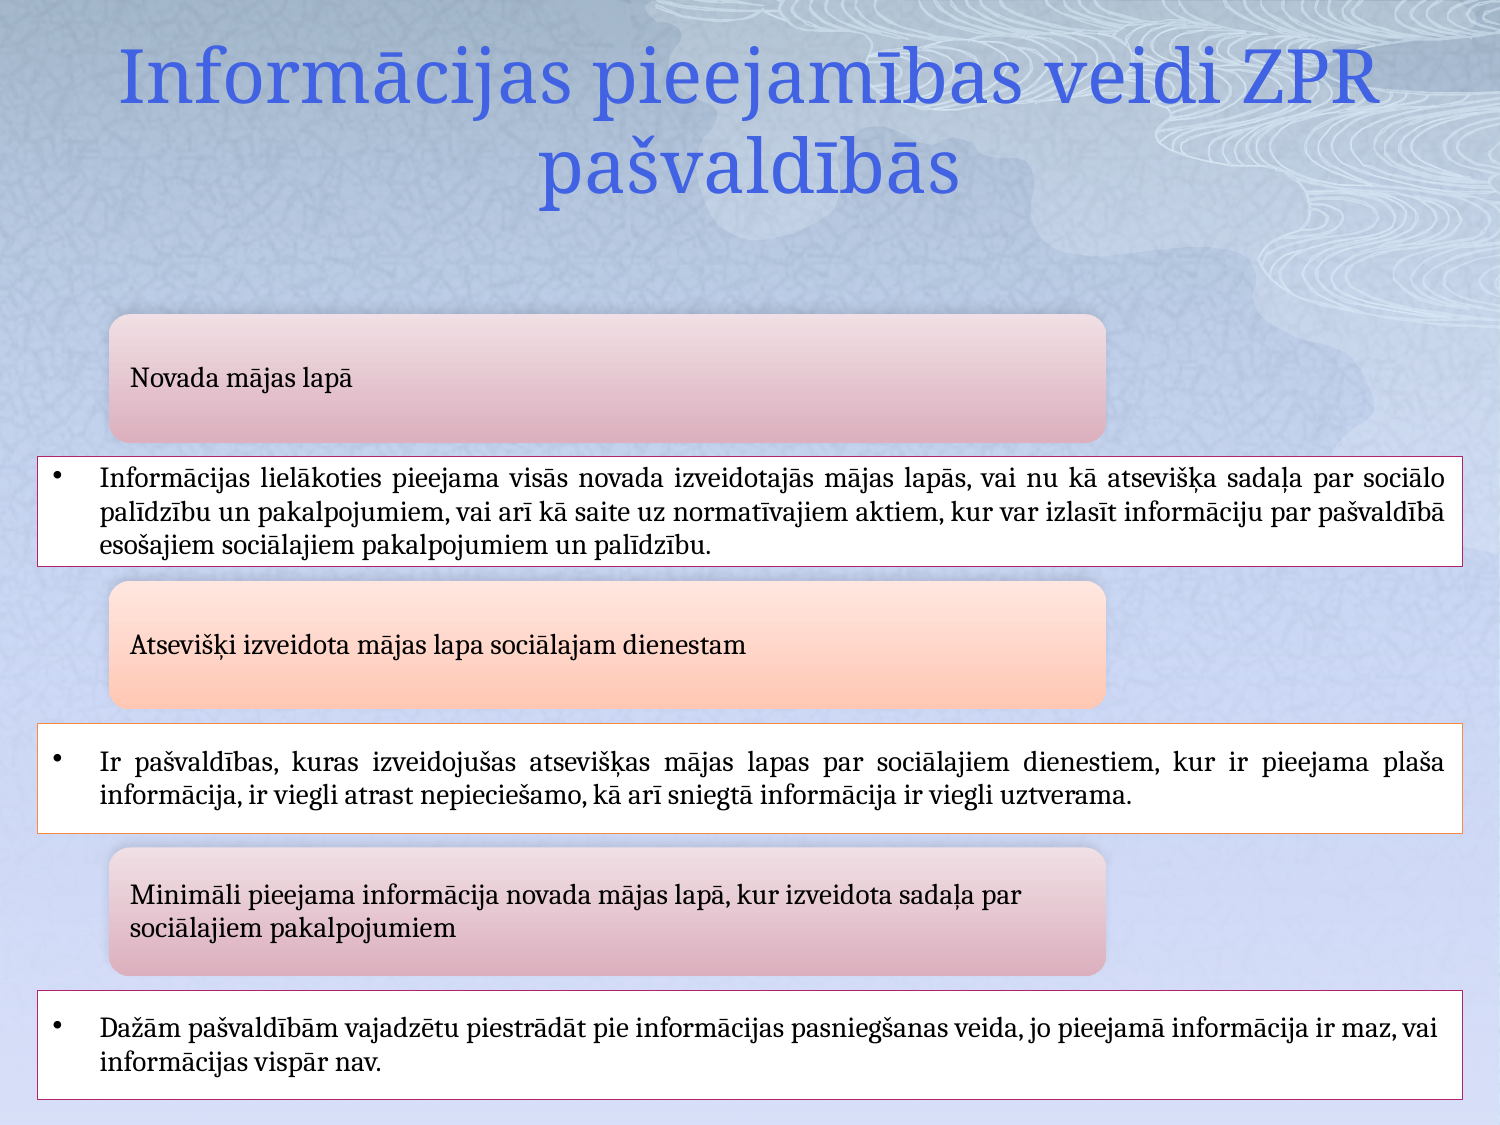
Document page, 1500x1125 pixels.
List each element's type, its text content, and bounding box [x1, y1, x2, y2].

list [37, 299, 1463, 1100]
title Informācijas pieejamības veidi ZPR pašvaldībās [75, 24, 1425, 213]
